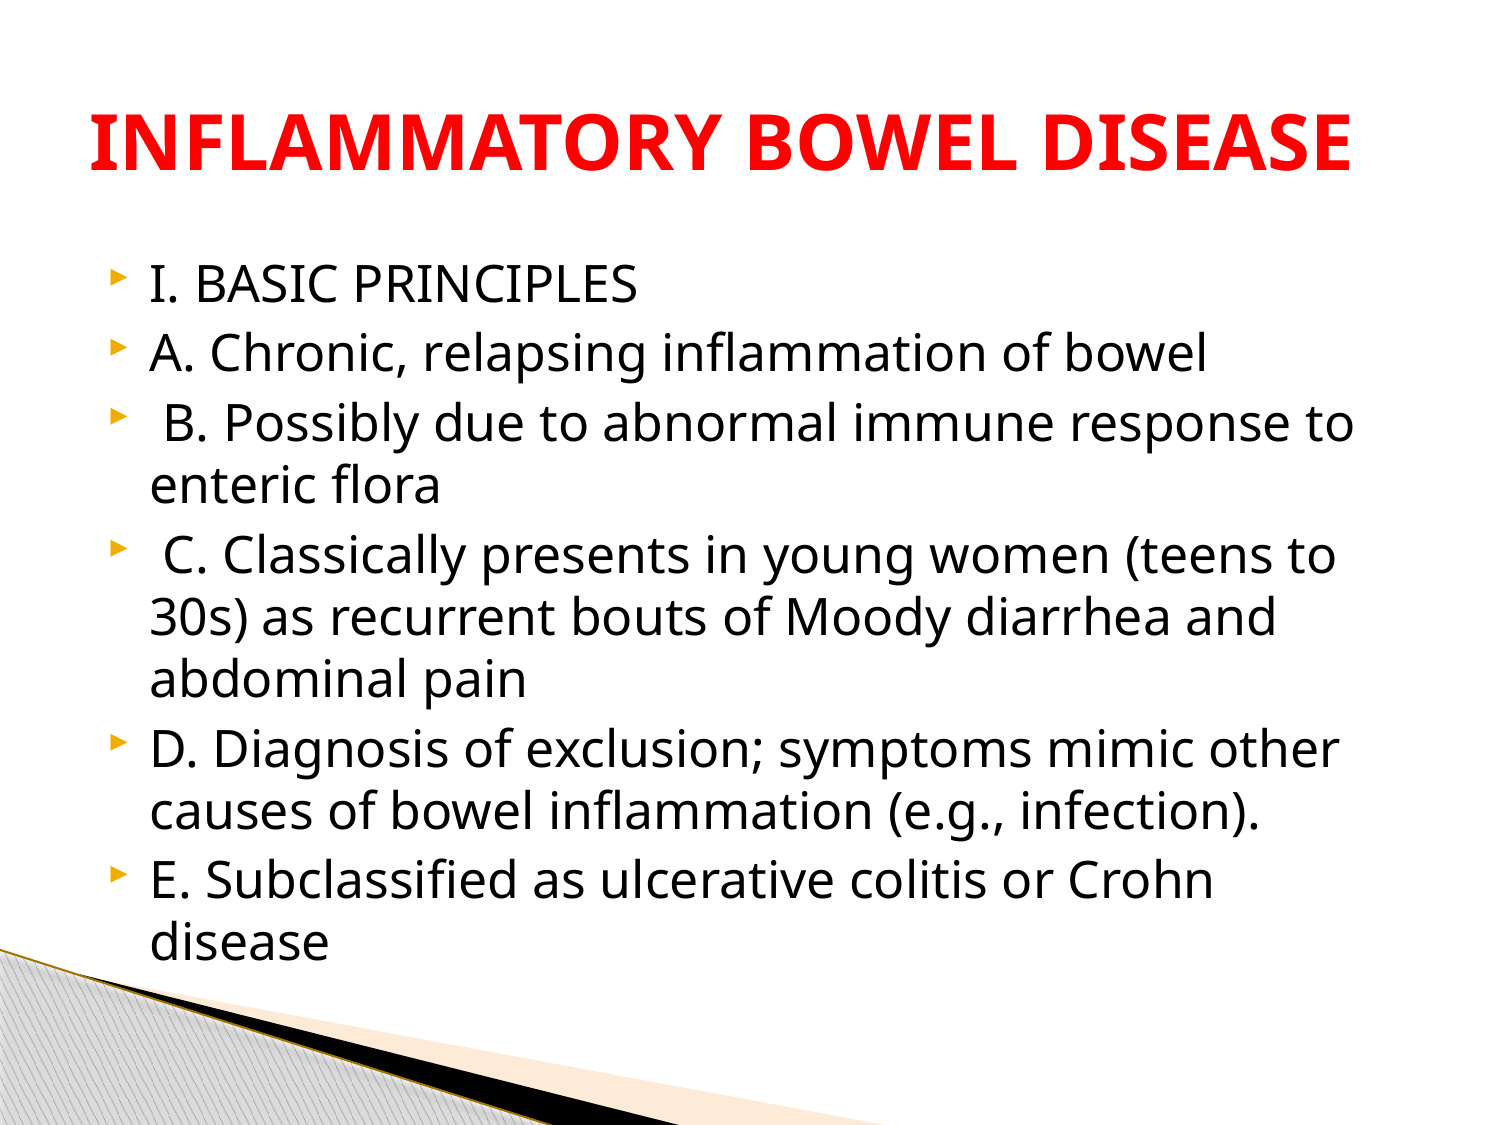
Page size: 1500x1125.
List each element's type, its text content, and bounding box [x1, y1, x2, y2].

title INFLAMMATORY BOWEL DISEASE [75, 45, 1425, 233]
list I. BASIC PRINCIPLES A. Chronic, relapsing inflammation of bowel B. Possibly due to abnormal immune response to enteric flora C. Classically presents in young women (teens to 30s) as recurrent bouts of Moody diarrhea and abdominal pain D. Diagnosis of exclusion; symptoms mimic other causes of bowel inflammation (e.g., infection). E. Subclassified as ulcerative colitis or Crohn disease [75, 243, 1425, 986]
